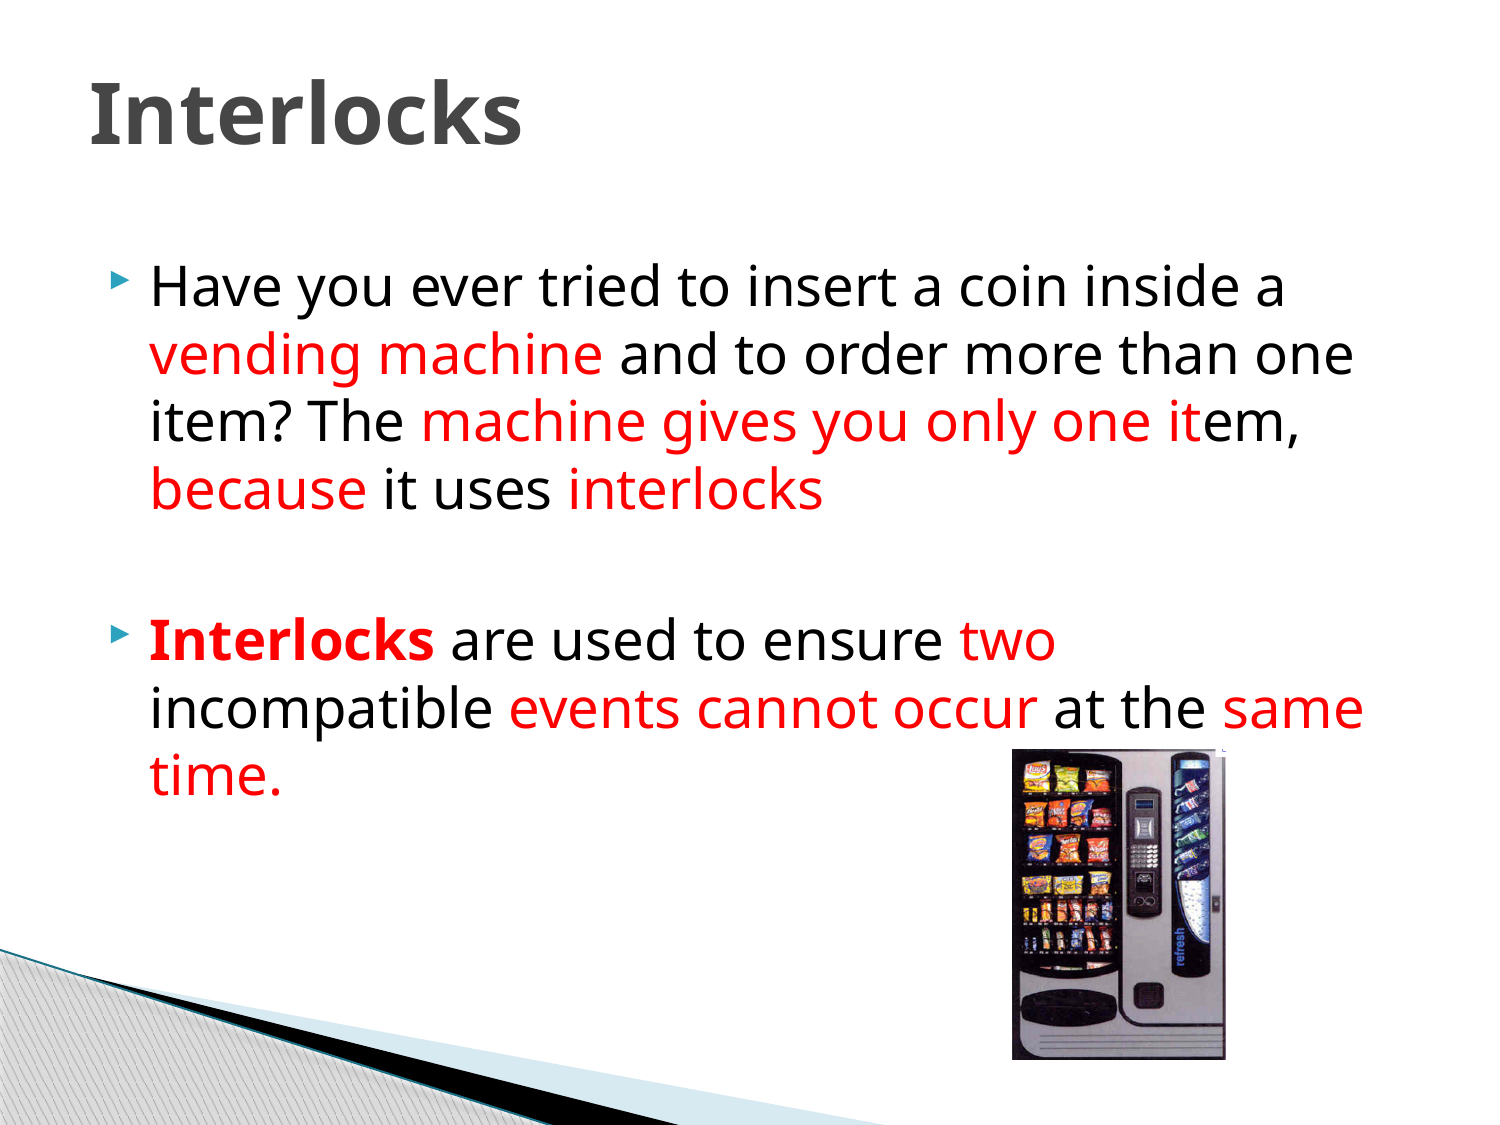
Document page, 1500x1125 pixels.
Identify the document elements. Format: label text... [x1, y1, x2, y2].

picture [1012, 749, 1226, 1060]
title Interlocks [75, 45, 1425, 175]
list Have you ever tried to insert a coin inside a vending machine and to order more than one item? The machine gives you only one item, because it uses interlocks Interlocks are used to ensure two incompatible events cannot occur at the same time. [75, 243, 1425, 986]
